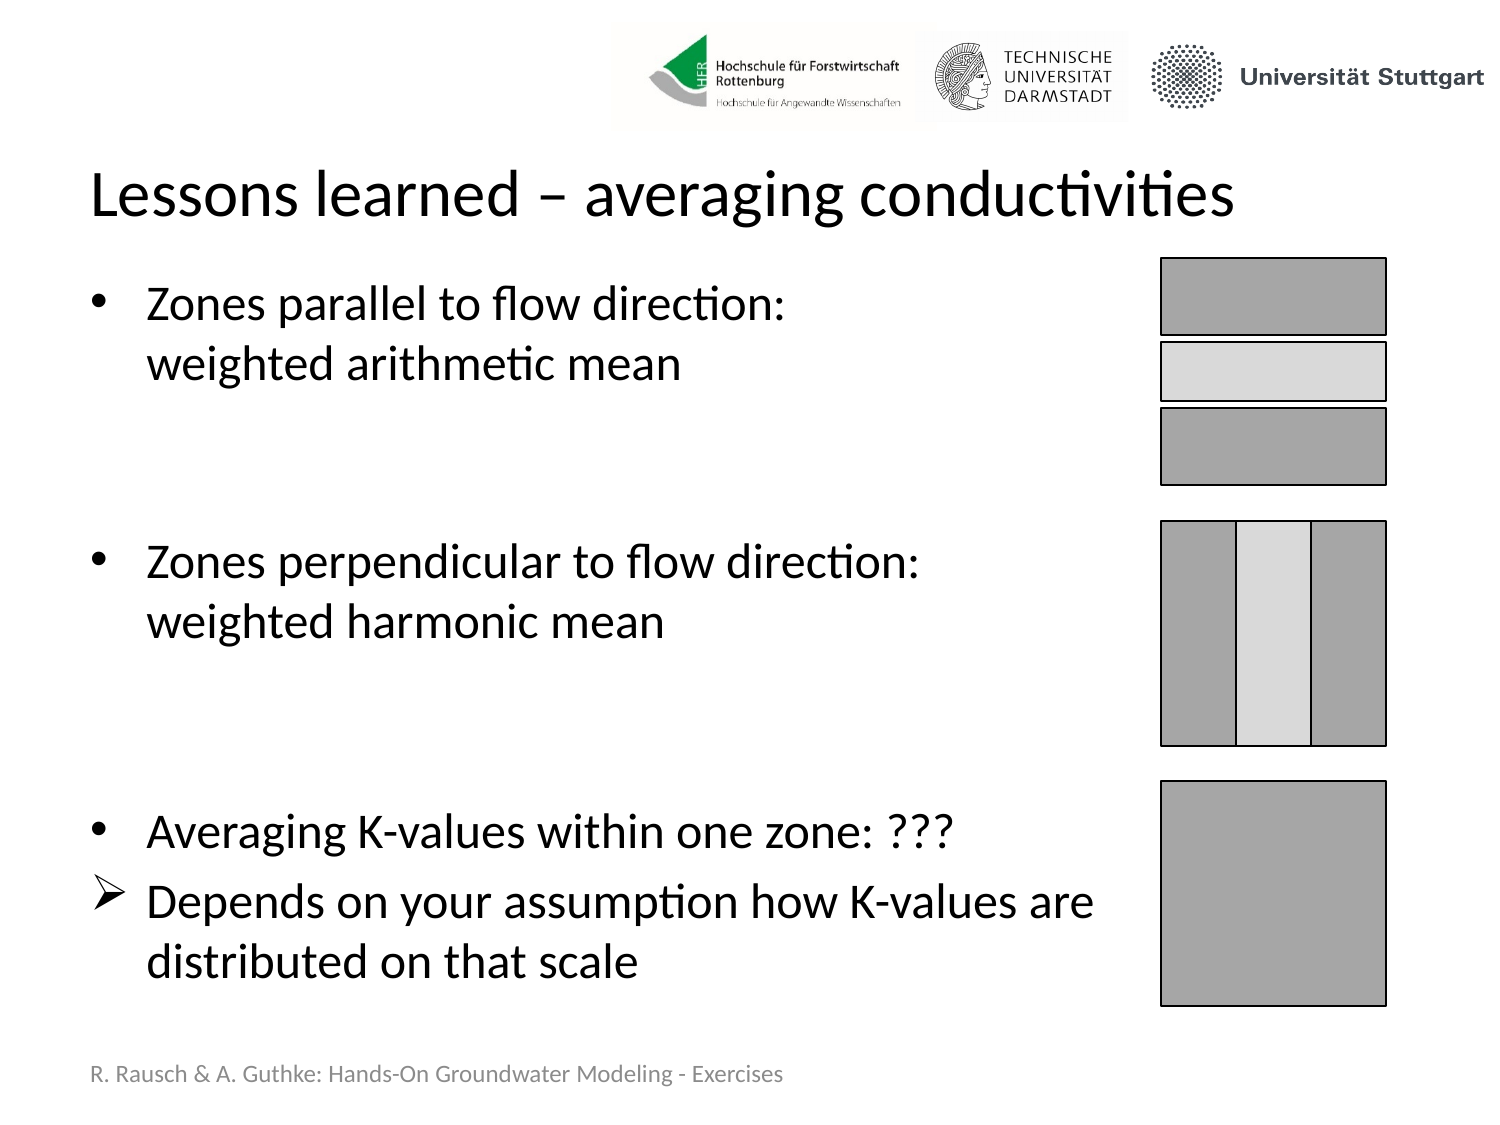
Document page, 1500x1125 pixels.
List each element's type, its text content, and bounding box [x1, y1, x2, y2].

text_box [1160, 257, 1387, 486]
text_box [1160, 520, 1387, 747]
picture [611, 22, 1129, 131]
list Zones parallel to flow direction: weighted arithmetic mean Zones perpendicular to flow direction: weighted harmonic mean Averaging K-values within one zone: ??? Depends on your assumption how K-values are distributed on that scale [75, 262, 1140, 1125]
picture [1151, 44, 1491, 109]
title Lessons learned – averaging conductivities [75, 136, 1425, 244]
text_box [1159, 779, 1388, 1008]
slide_number R. Rausch & A. Guthke: Hands-On Groundwater Modeling - Exercises [75, 1042, 916, 1103]
